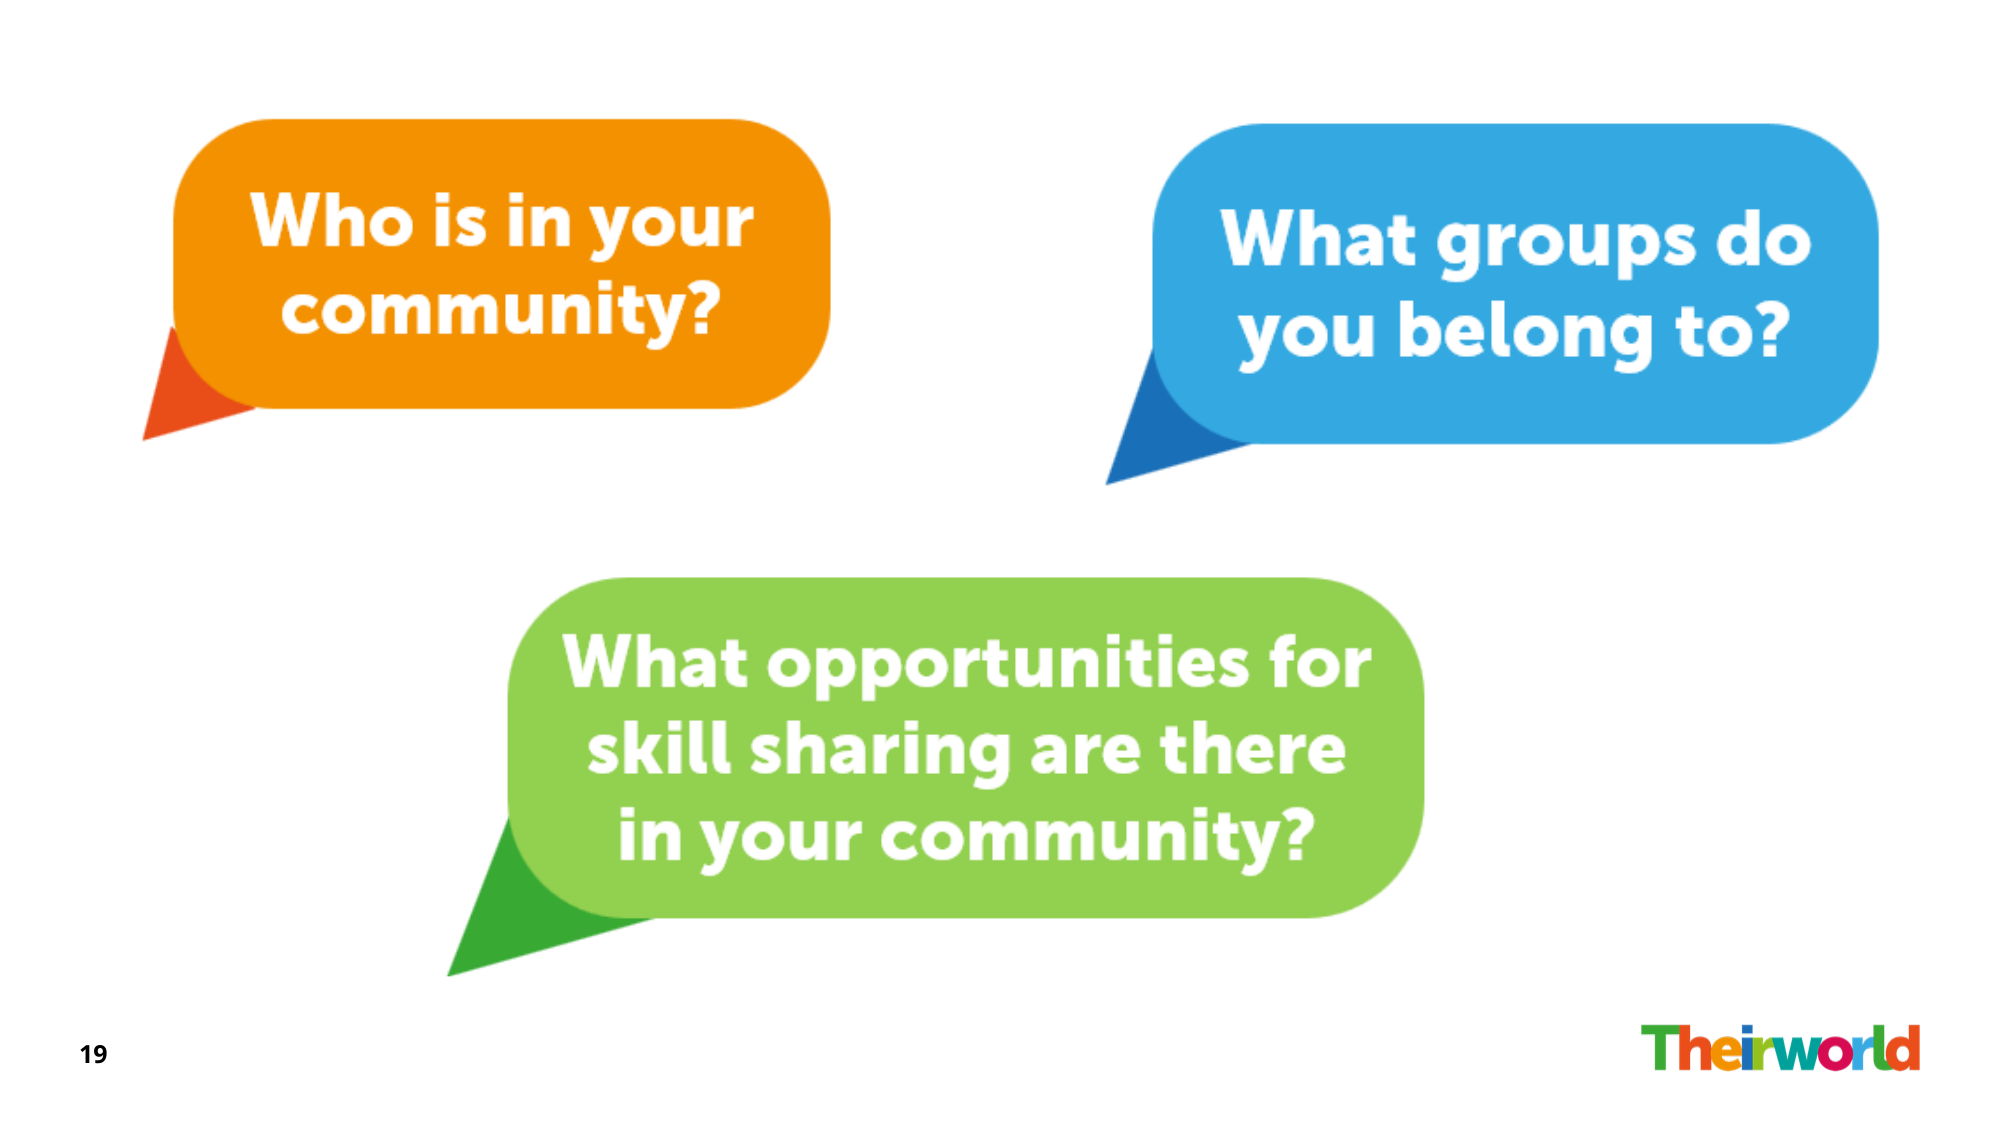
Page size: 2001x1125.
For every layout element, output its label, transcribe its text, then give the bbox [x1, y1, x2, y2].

picture [1633, 1014, 1928, 1082]
picture [79, 98, 847, 454]
picture [233, 562, 1520, 977]
slide_number 19 [79, 1023, 190, 1073]
picture [1084, 98, 1950, 534]
